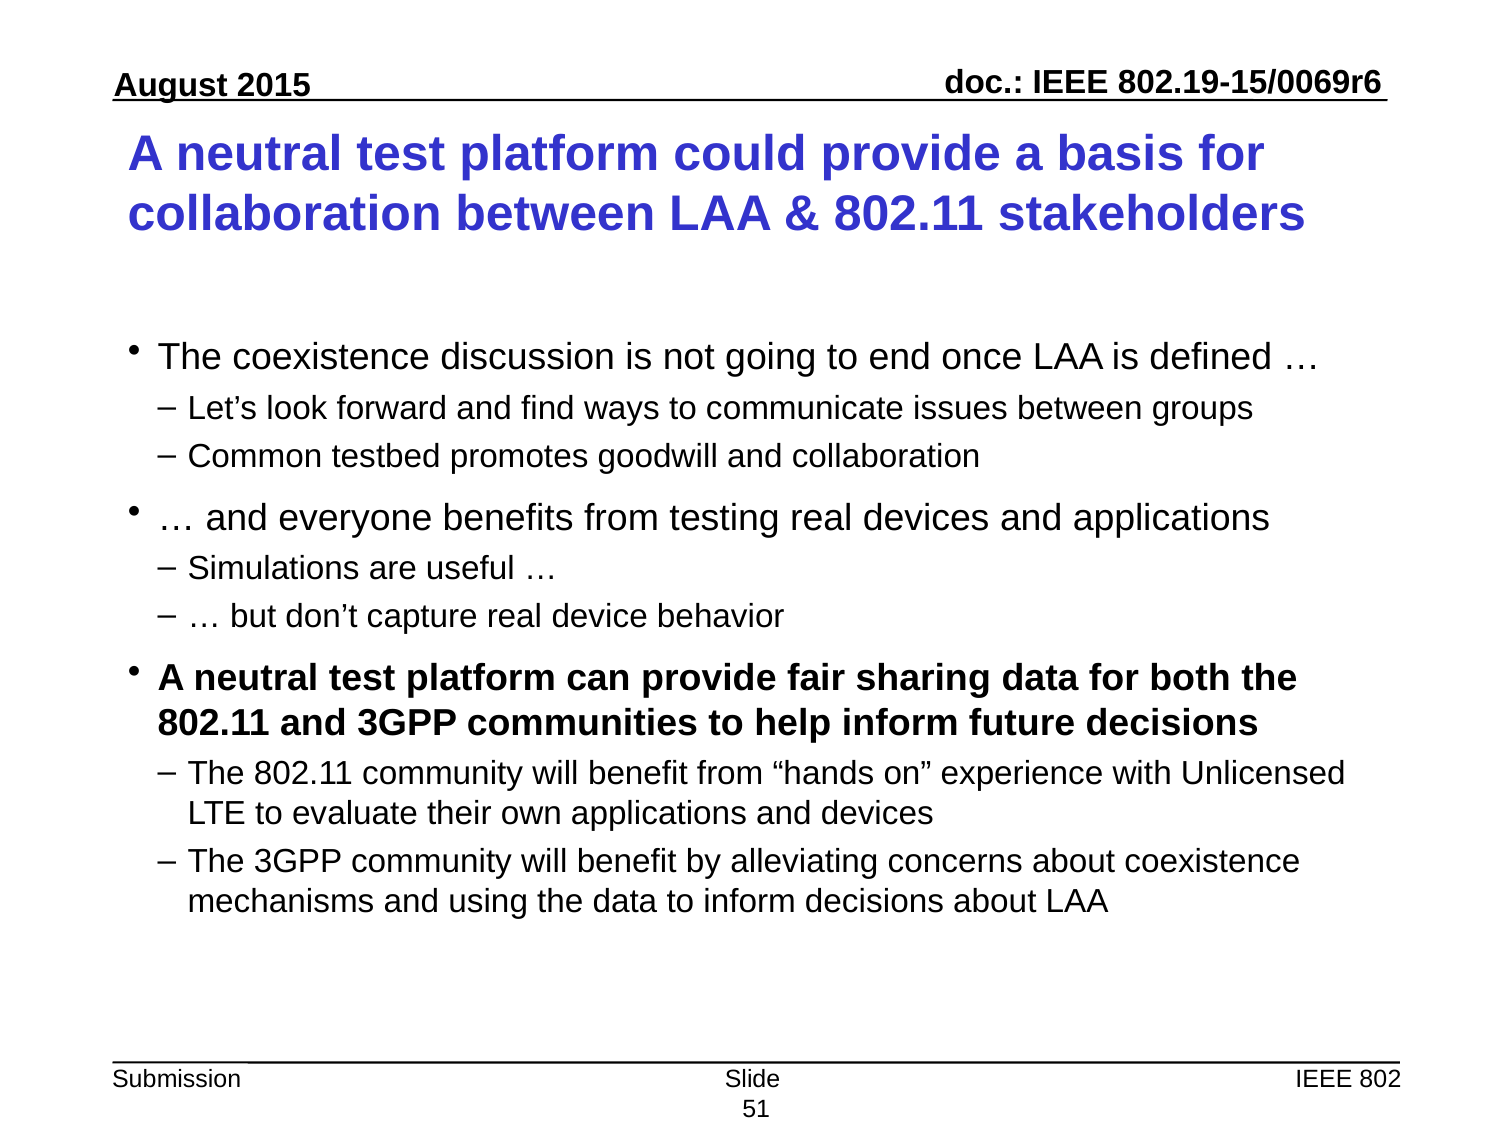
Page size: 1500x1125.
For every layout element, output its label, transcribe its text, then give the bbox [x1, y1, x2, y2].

slide_number Slide 51 [717, 1061, 795, 1093]
list The coexistence discussion is not going to end once LAA is defined … Let’s look forward and find ways to communicate issues between groups Common testbed promotes goodwill and collaboration … and everyone benefits from testing real devices and applications Simulations are useful … … but don’t capture real device behavior A neutral test platform can provide fair sharing data for both the 802.11 and 3GPP communities to help inform future decisions The 802.11 community will benefit from “hands on” experience with Unlicensed LTE to evaluate their own applications and devices The 3GPP community will benefit by alleviating concerns about coexistence mechanisms and using the data to inform decisions about LAA [112, 324, 1388, 1000]
title A neutral test platform could provide a basis for collaboration between LAA & 802.11 stakeholders [112, 112, 1388, 288]
footer IEEE 802 [1294, 1061, 1402, 1093]
